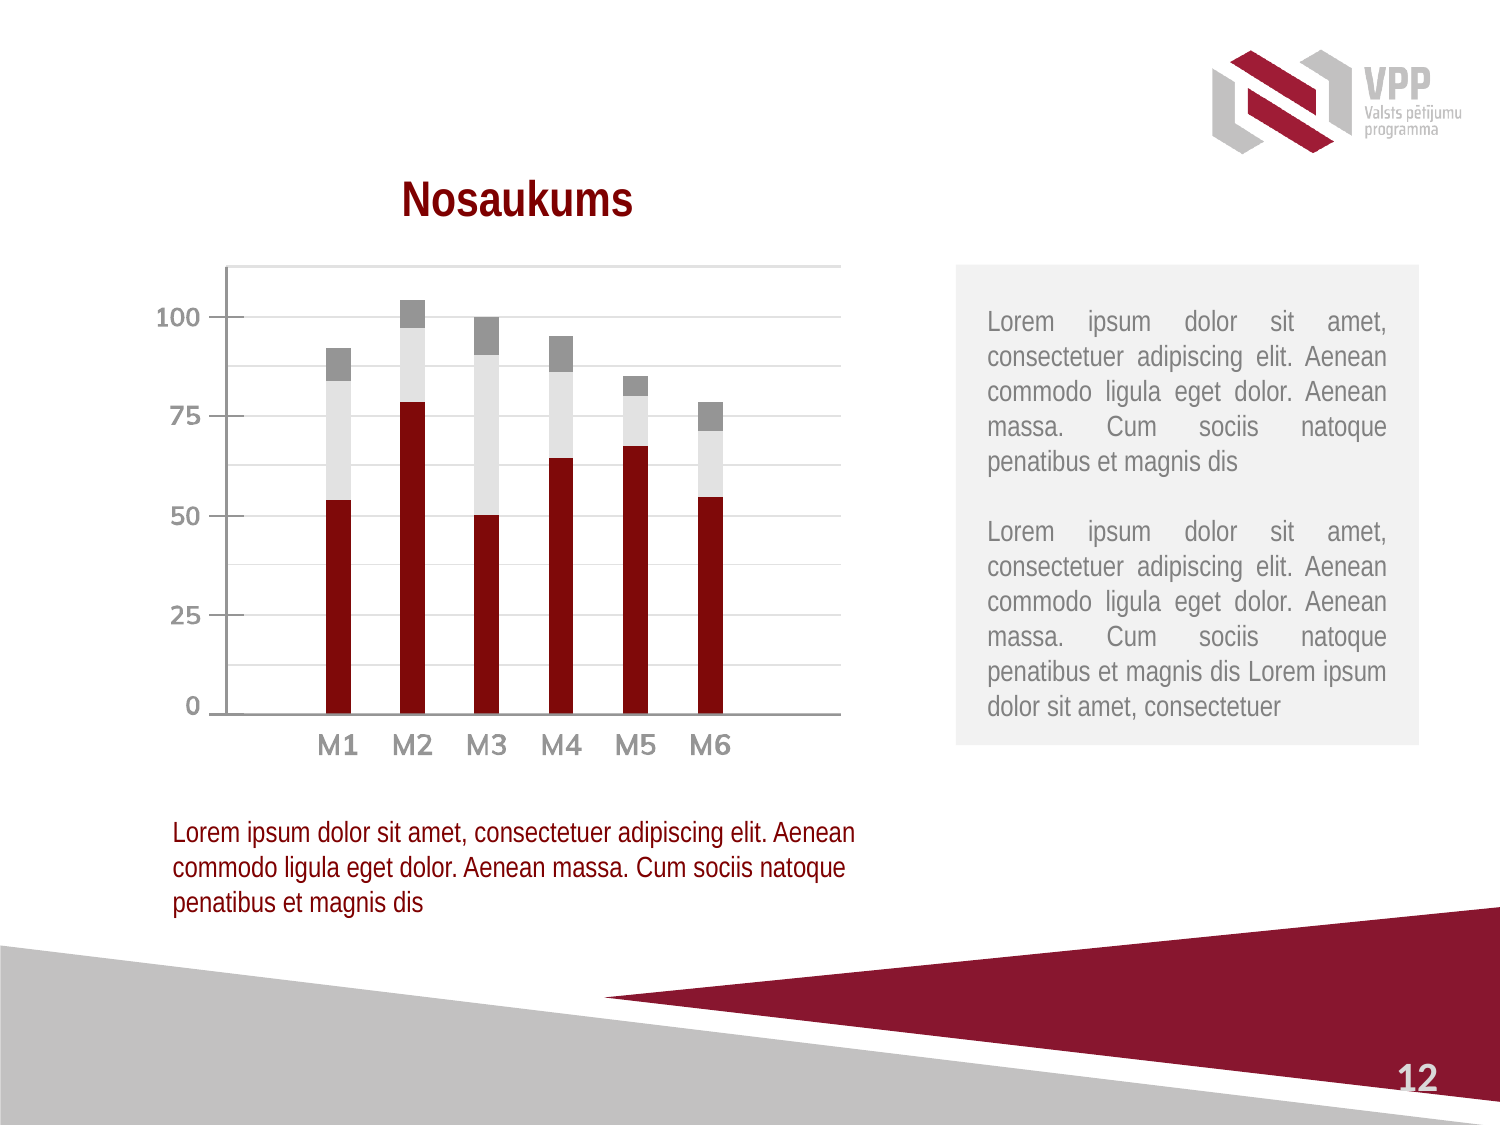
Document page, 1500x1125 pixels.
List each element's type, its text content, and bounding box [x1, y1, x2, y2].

text_box [955, 264, 1420, 746]
text_box Nosaukums [386, 159, 649, 235]
text_box Lorem ipsum dolor sit amet, consectetuer adipiscing elit. Aenean commodo ligula eget dolor. Aenean massa. Cum sociis natoque penatibus et magnis dis Lorem ipsum dolor sit amet, consectetuer adipiscing elit. Aenean commodo ligula eget dolor. Aenean massa. Cum sociis natoque penatibus et magnis dis Lorem ipsum dolor sit amet, consectetuer [972, 295, 1403, 730]
picture [0, 907, 1500, 1125]
picture [157, 265, 841, 756]
picture [1178, 26, 1493, 172]
text_box Lorem ipsum dolor sit amet, consectetuer adipiscing elit. Aenean commodo ligula eget dolor. Aenean massa. Cum sociis natoque penatibus et magnis dis [157, 806, 908, 907]
